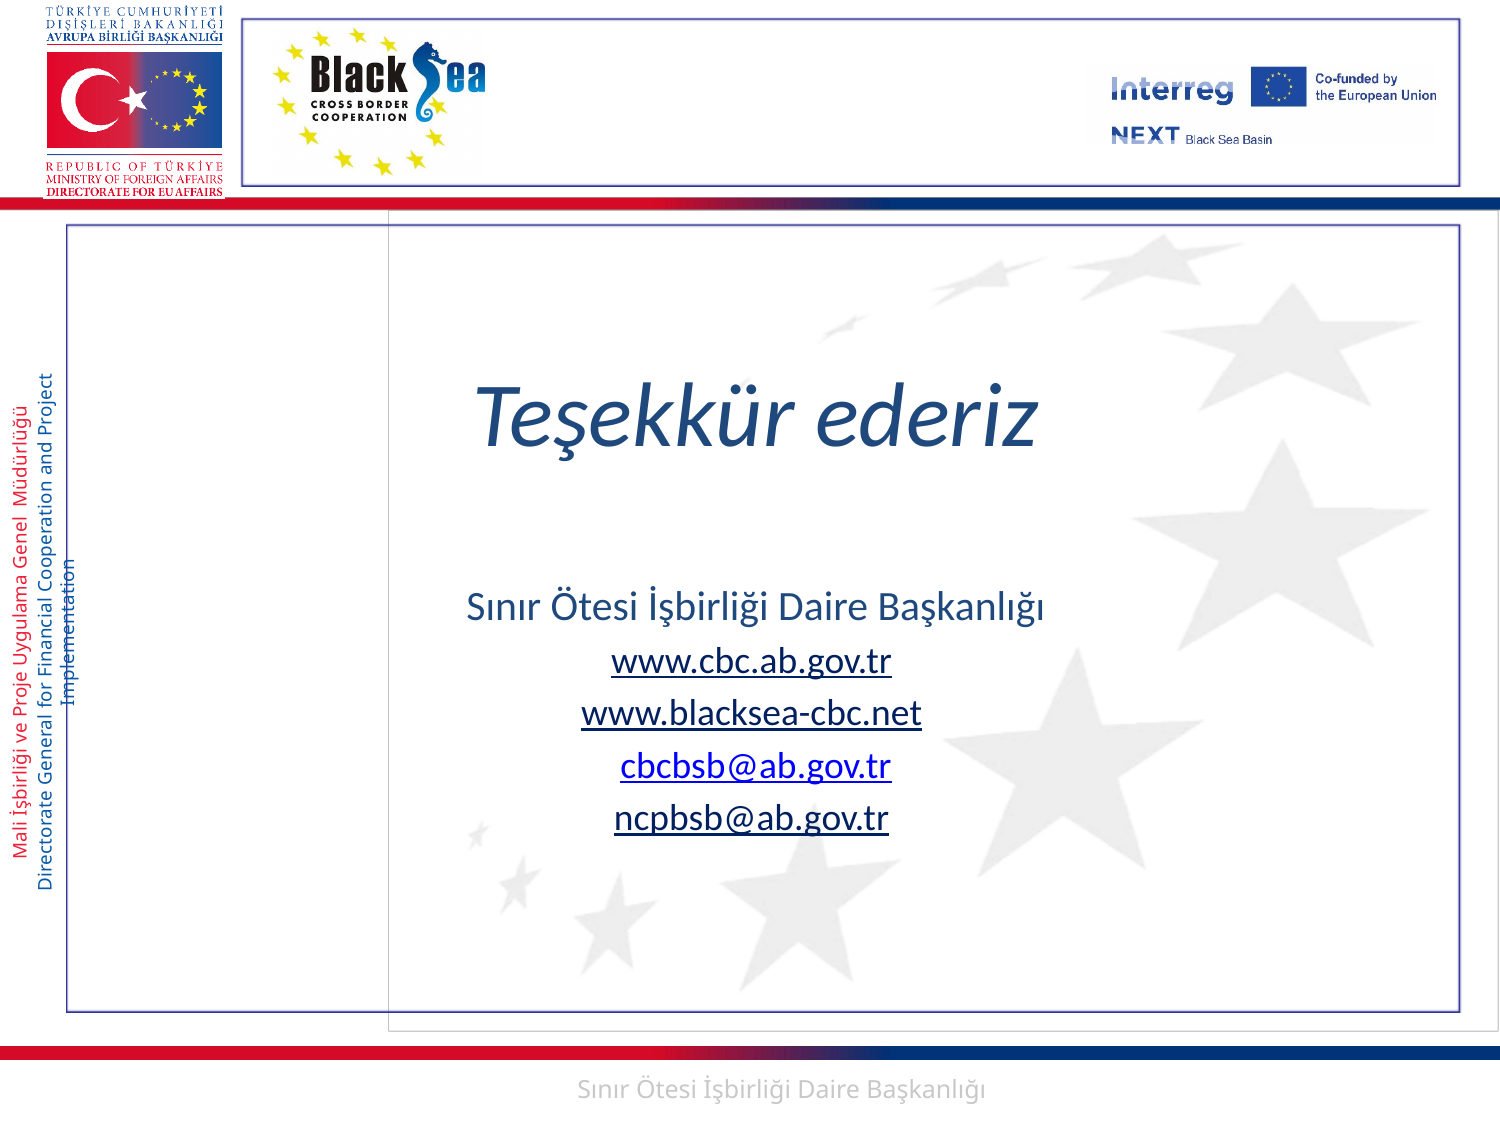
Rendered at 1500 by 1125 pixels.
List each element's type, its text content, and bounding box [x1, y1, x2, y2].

footer Sınır Ötesi İşbirliği Daire Başkanlığı [537, 1070, 1034, 1108]
picture [240, 17, 1462, 187]
picture [0, 1046, 1500, 1060]
picture [0, 2, 1500, 1033]
text_box Teşekkür ederiz Sınır Ötesi İşbirliği Daire Başkanlığı www.cbc.ab.gov.tr www.blacksea-cbc.net cbcbsb@ab.gov.tr ncpbsb@ab.gov.tr [41, 231, 1471, 1012]
